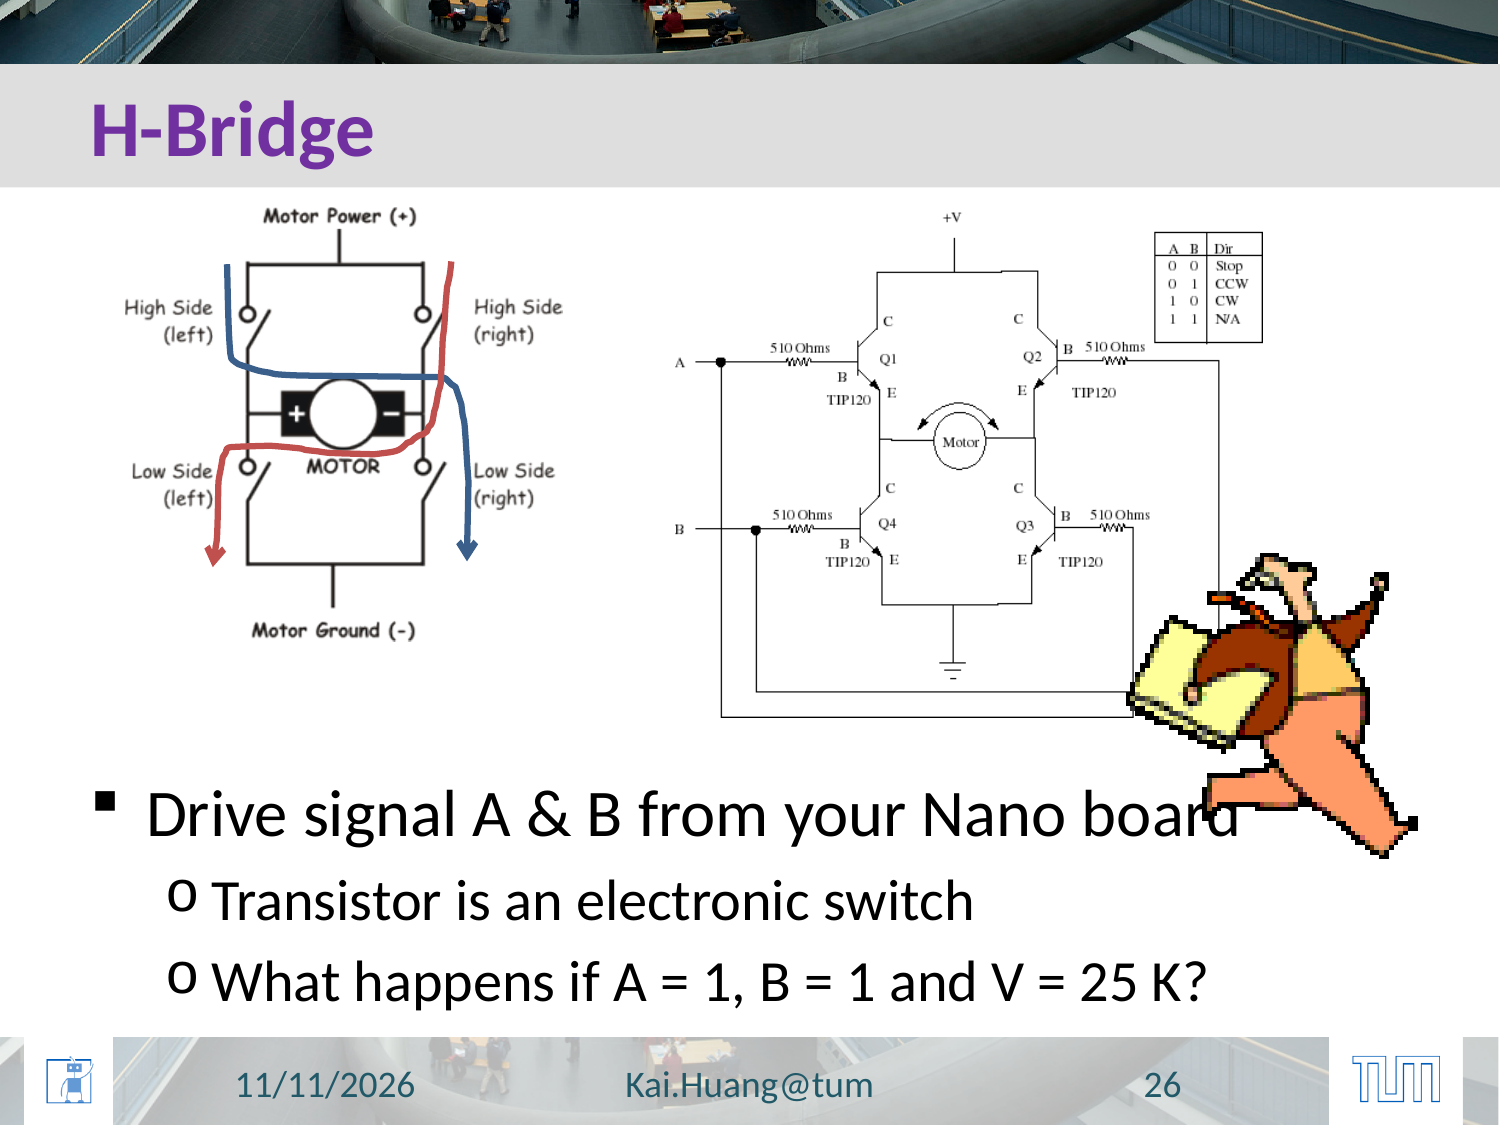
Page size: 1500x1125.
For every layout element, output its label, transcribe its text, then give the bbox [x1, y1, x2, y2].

picture [0, 1032, 1500, 1125]
list Drive signal A & B from your Nano board Transistor is an electronic switch What happens if A = 1, B = 1 and V = 25 K? [75, 762, 1425, 1025]
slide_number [162, 1052, 488, 1113]
slide_number 26 [1012, 1052, 1313, 1113]
picture [674, 209, 1442, 879]
footer Kai.Huang@tum [512, 1052, 988, 1113]
picture [124, 207, 563, 643]
picture [0, 0, 1500, 64]
title H-Bridge [75, 62, 1425, 188]
